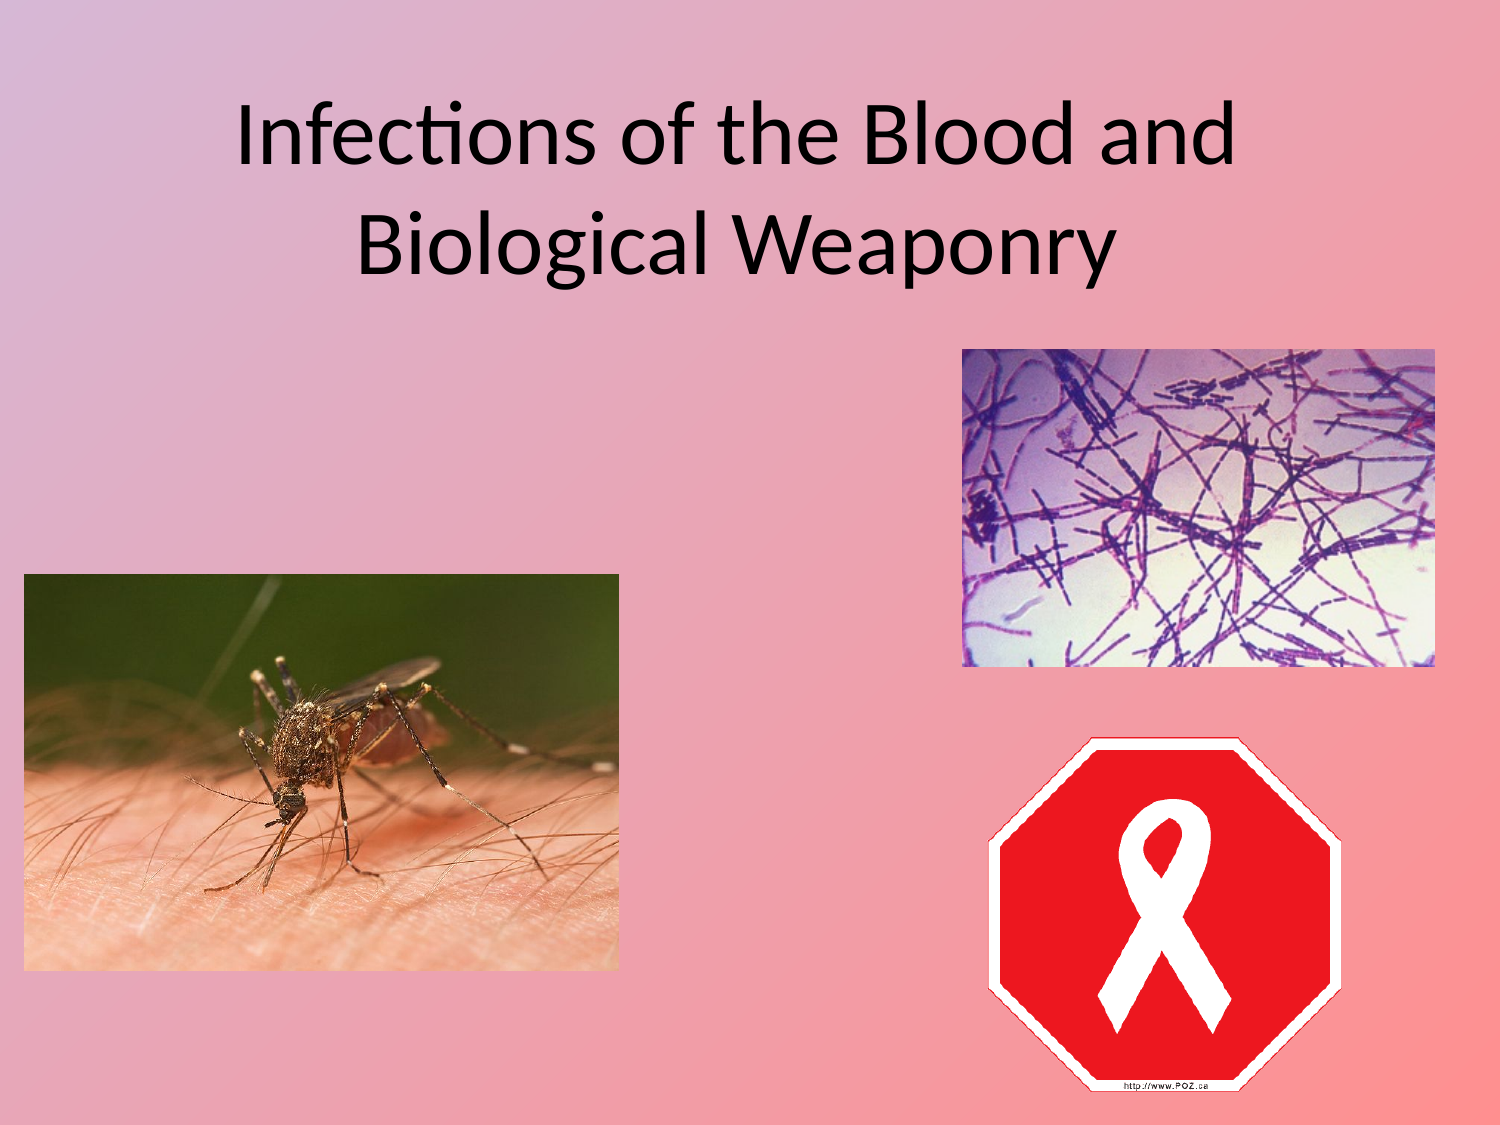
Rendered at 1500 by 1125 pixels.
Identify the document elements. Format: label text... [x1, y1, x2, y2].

title Infections of the Blood and Biological Weaponry [99, 62, 1375, 304]
picture [987, 737, 1342, 1092]
picture [962, 349, 1435, 667]
picture [24, 574, 619, 971]
